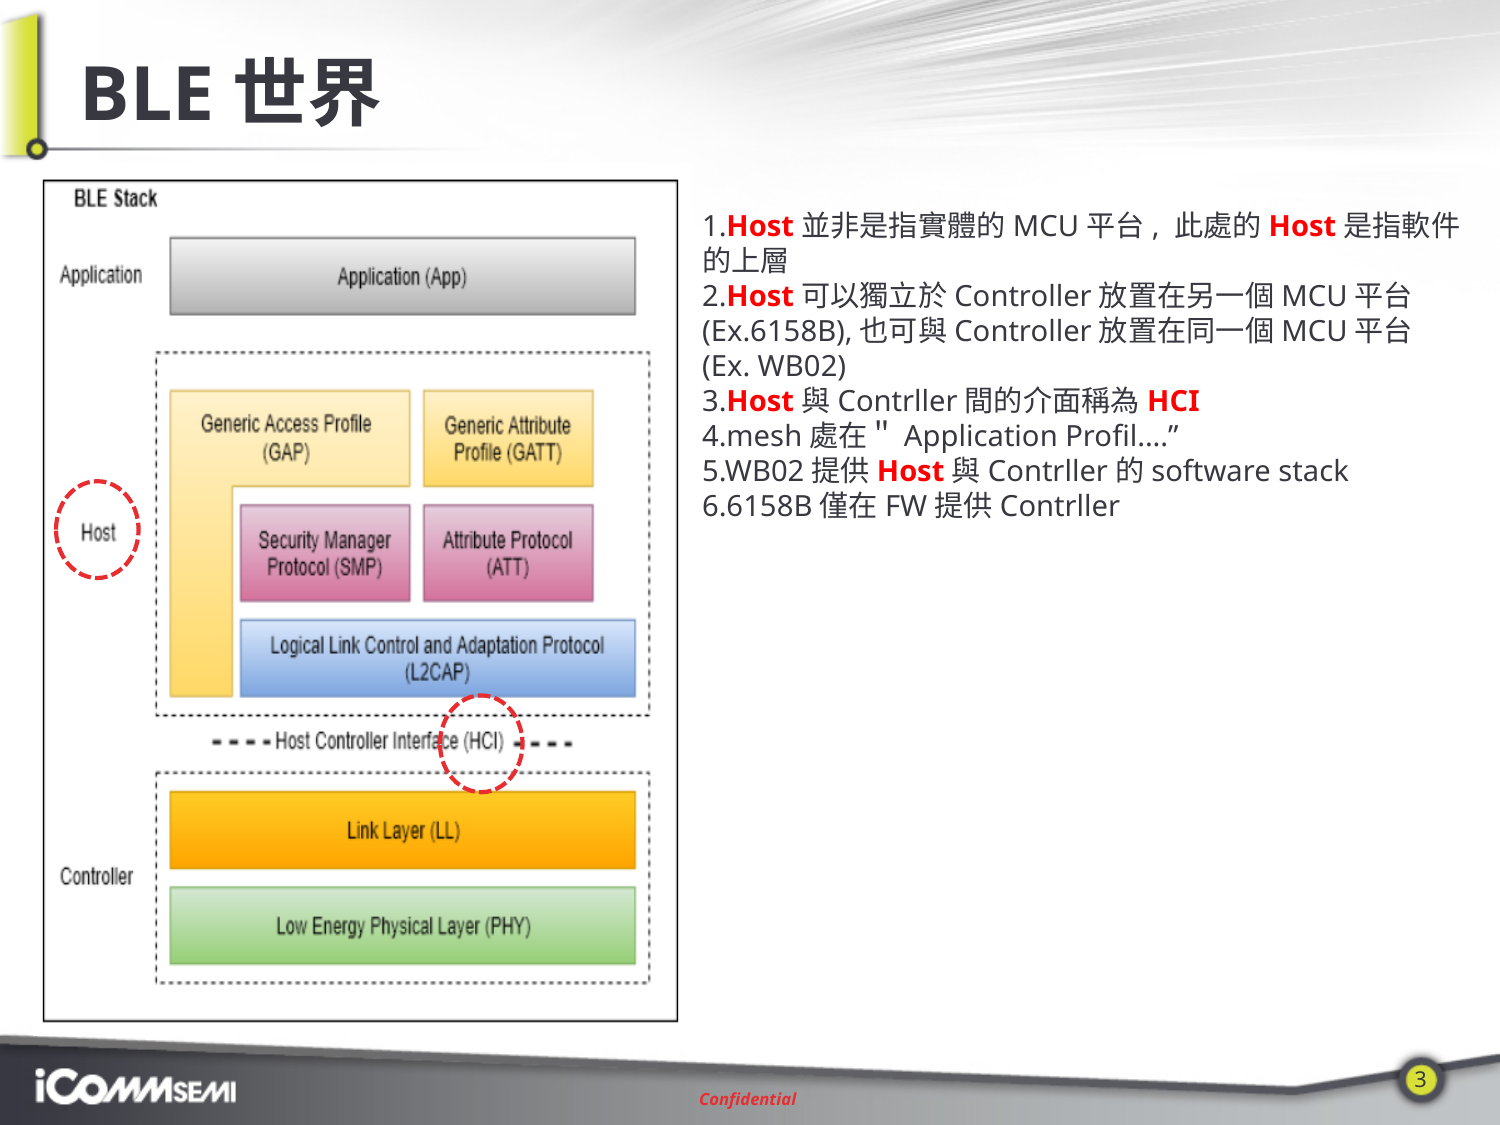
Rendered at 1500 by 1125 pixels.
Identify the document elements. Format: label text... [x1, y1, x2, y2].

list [33, 163, 692, 1036]
picture [0, 0, 1500, 1125]
text_box 1.Host並非是指實體的MCU平台, 此處的Host是指軟件的上層 2.Host可以獨立於Controller放置在另一個MCU平台(Ex.6158B),也可與Controller放置在同一個MCU平台(Ex. WB02) 3.Host與Contrller間的介面稱為HCI 4.mesh處在＂Application Profil....” 5.WB02提供Host與Contrller的software stack 6.6158B僅在FW提供Contrller [696, 199, 1484, 530]
title BLE世界 [64, 31, 1436, 149]
